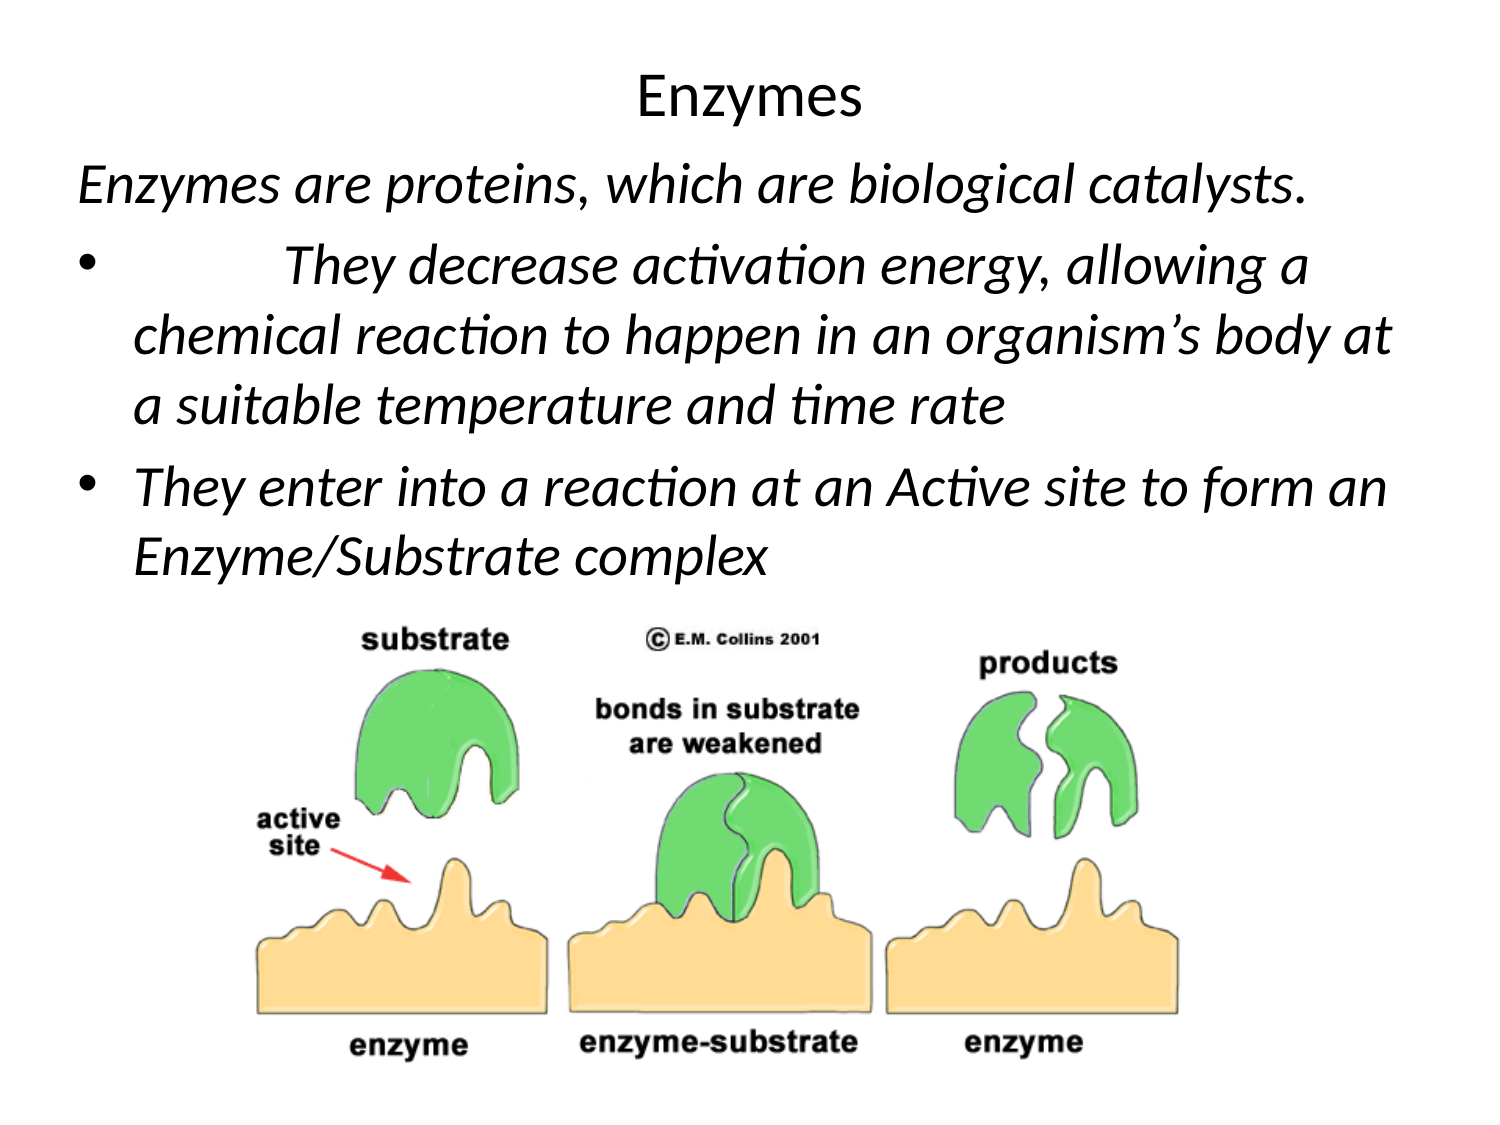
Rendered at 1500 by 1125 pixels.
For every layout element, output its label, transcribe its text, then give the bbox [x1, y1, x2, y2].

list Enzymes are proteins, which are biological catalysts. They decrease activation energy, allowing a chemical reaction to happen in an organism’s body at a suitable temperature and time rate They enter into a reaction at an Active site to form an Enzyme/Substrate complex [62, 137, 1413, 880]
picture [249, 612, 1188, 1074]
title Enzymes [75, 45, 1425, 138]
